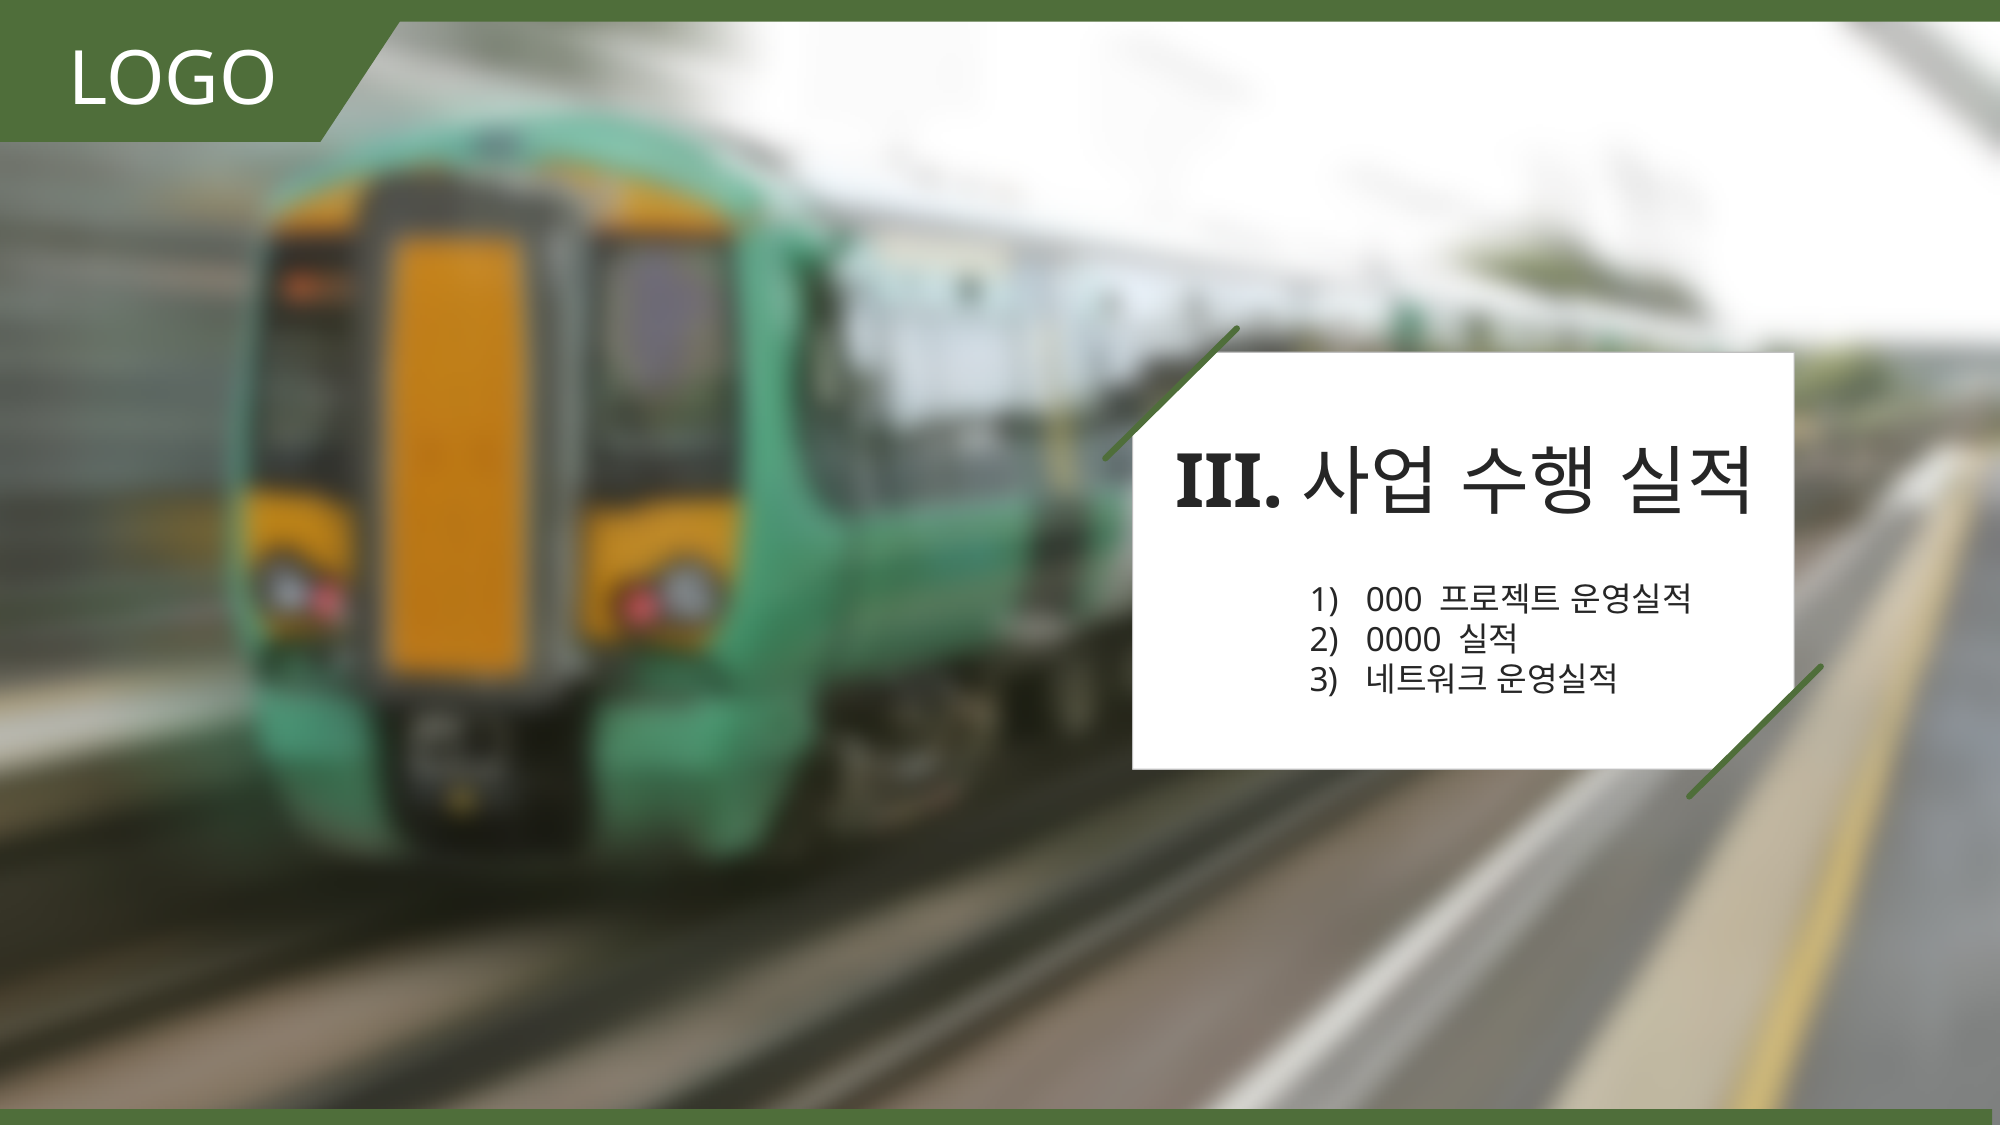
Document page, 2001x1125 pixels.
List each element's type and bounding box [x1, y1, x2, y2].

picture [0, 143, 2000, 1125]
text_box [1105, 328, 1821, 797]
text_box [0, 0, 2000, 143]
